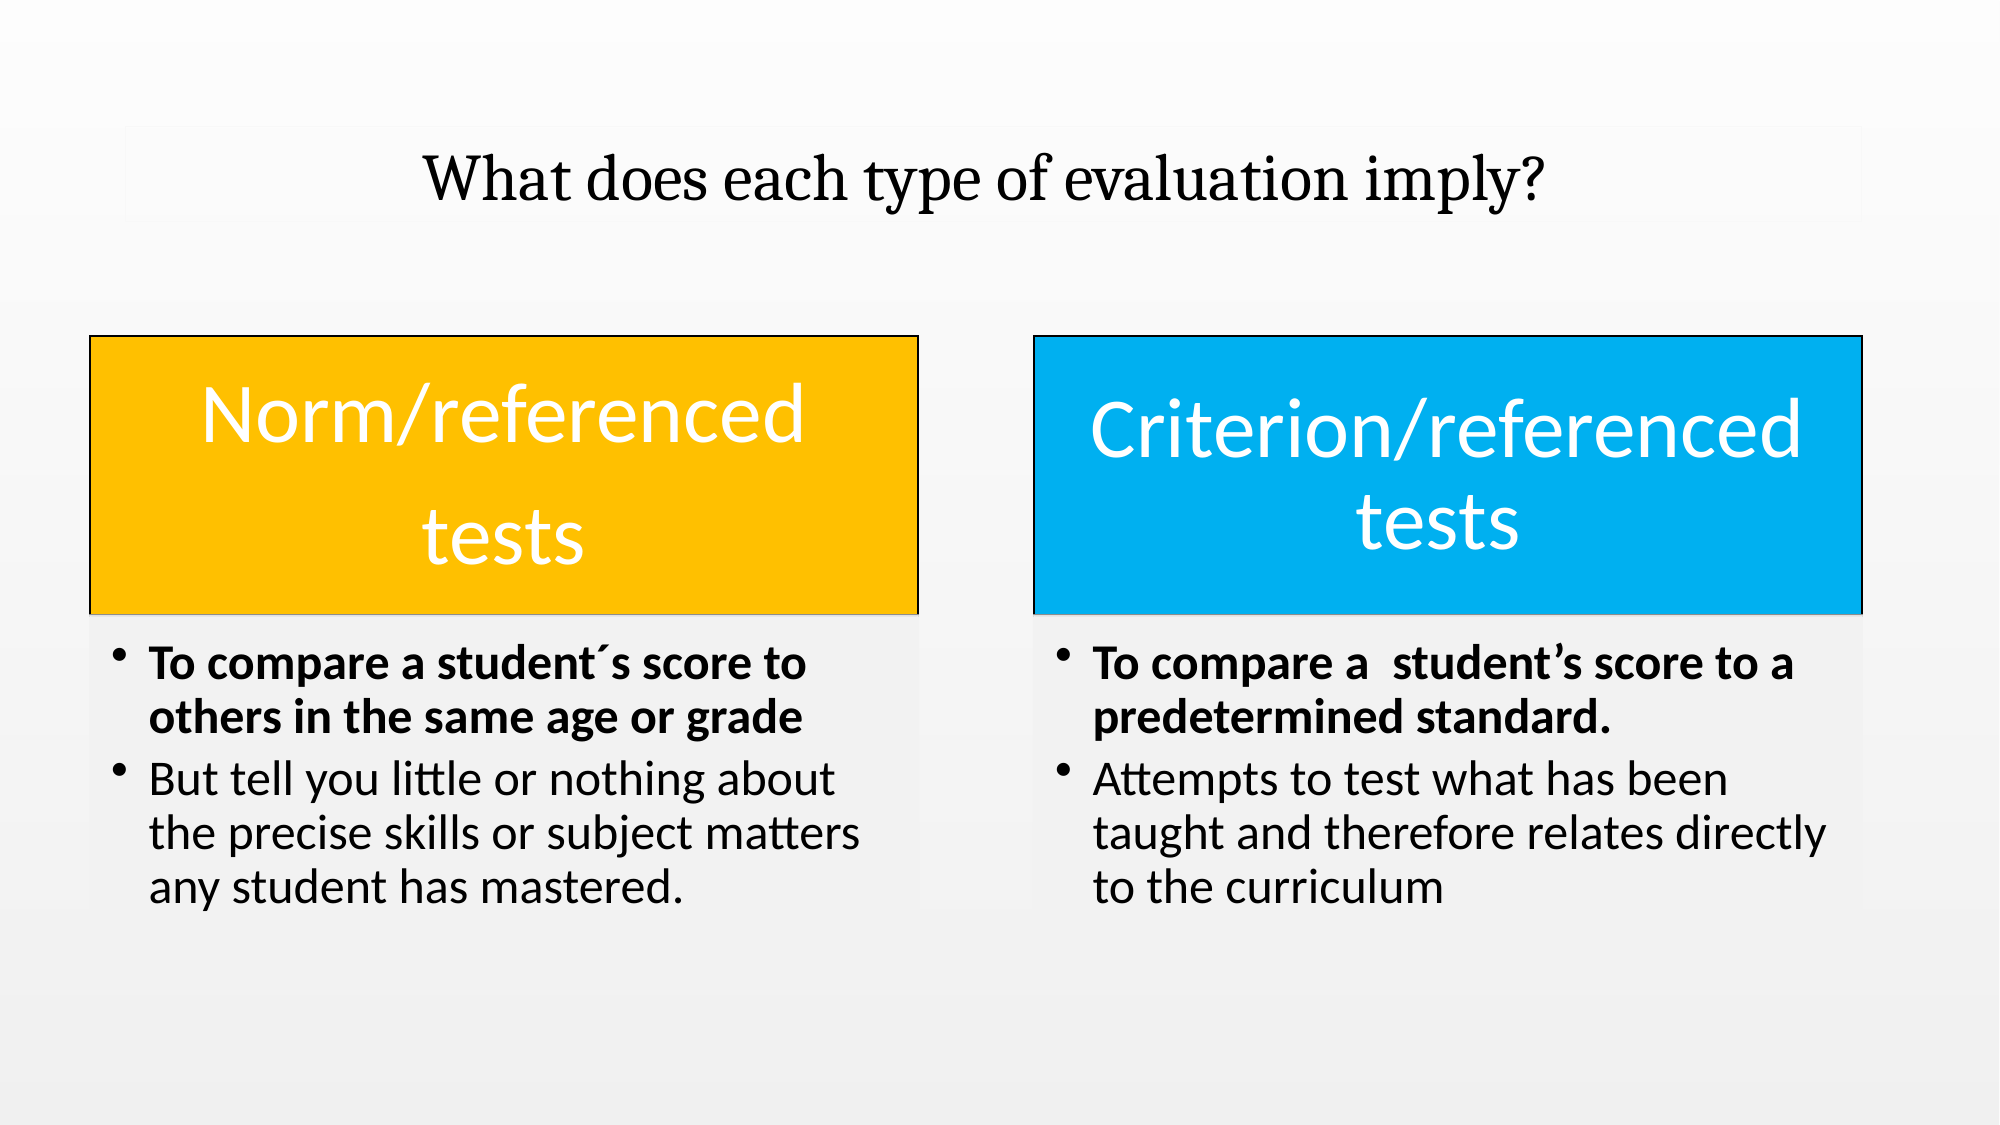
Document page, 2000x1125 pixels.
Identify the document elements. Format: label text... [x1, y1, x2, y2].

text_box What does each type of evaluation imply? [125, 126, 1862, 208]
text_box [90, 208, 1862, 1085]
